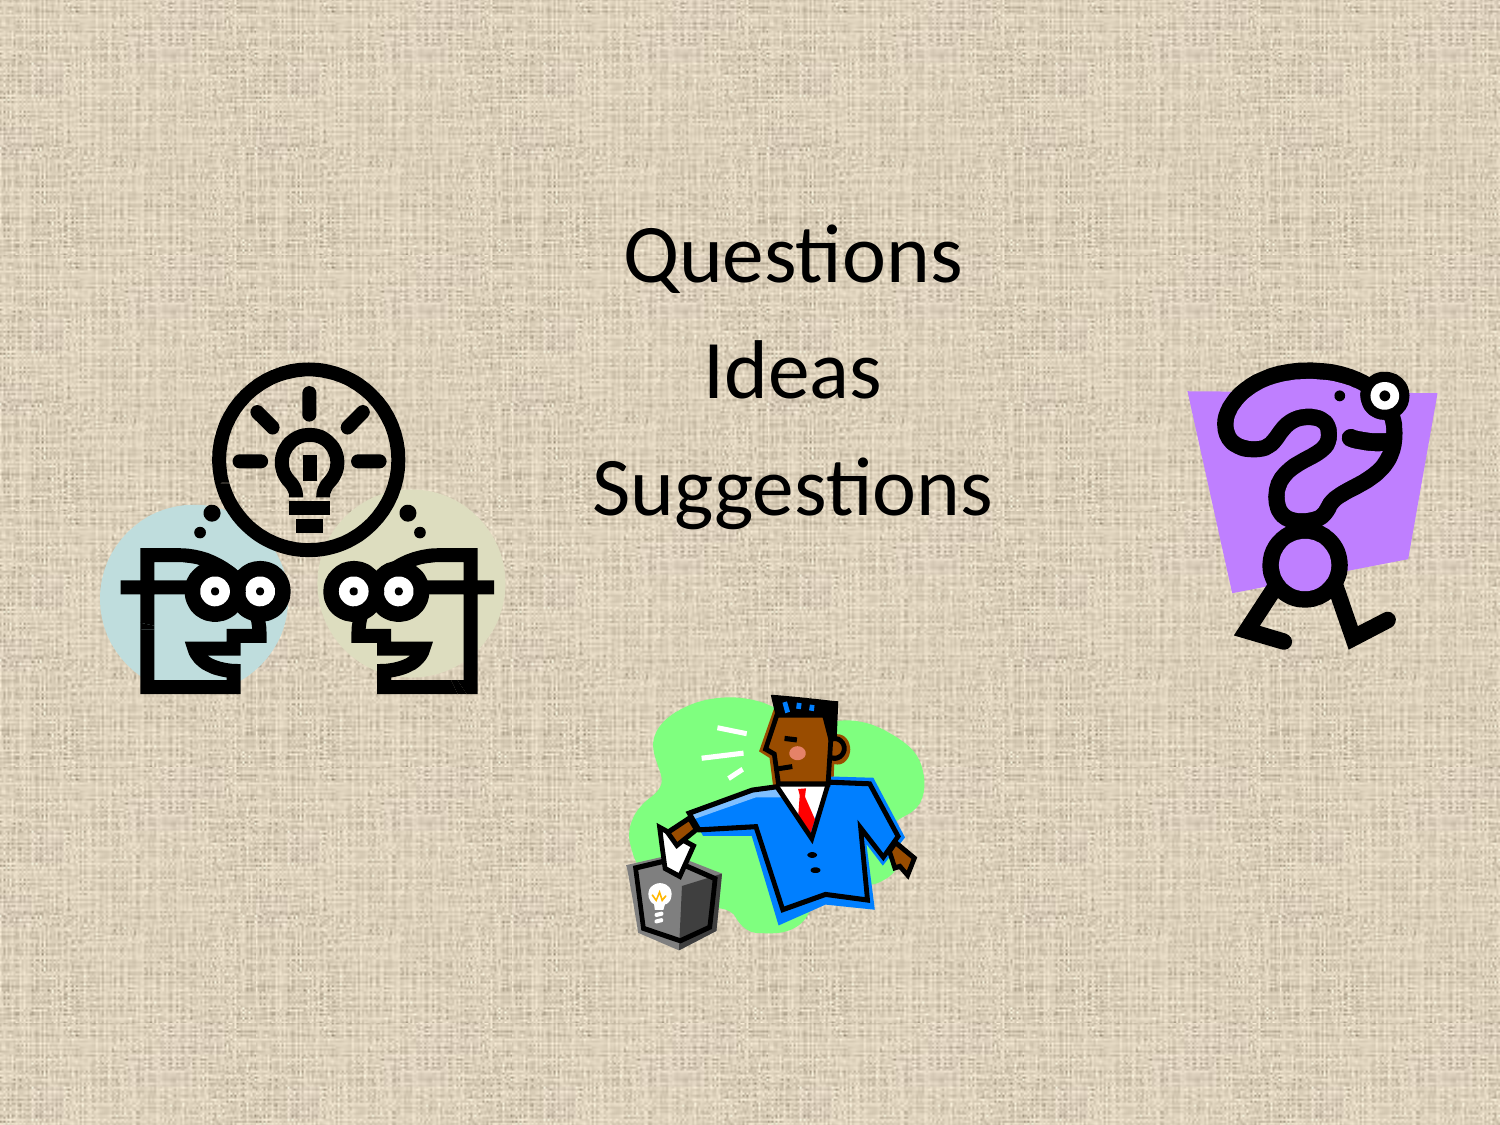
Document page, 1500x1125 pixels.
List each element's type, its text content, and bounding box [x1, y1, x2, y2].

list Questions Ideas Suggestions [505, 191, 1081, 822]
picture [0, 0, 1500, 1125]
